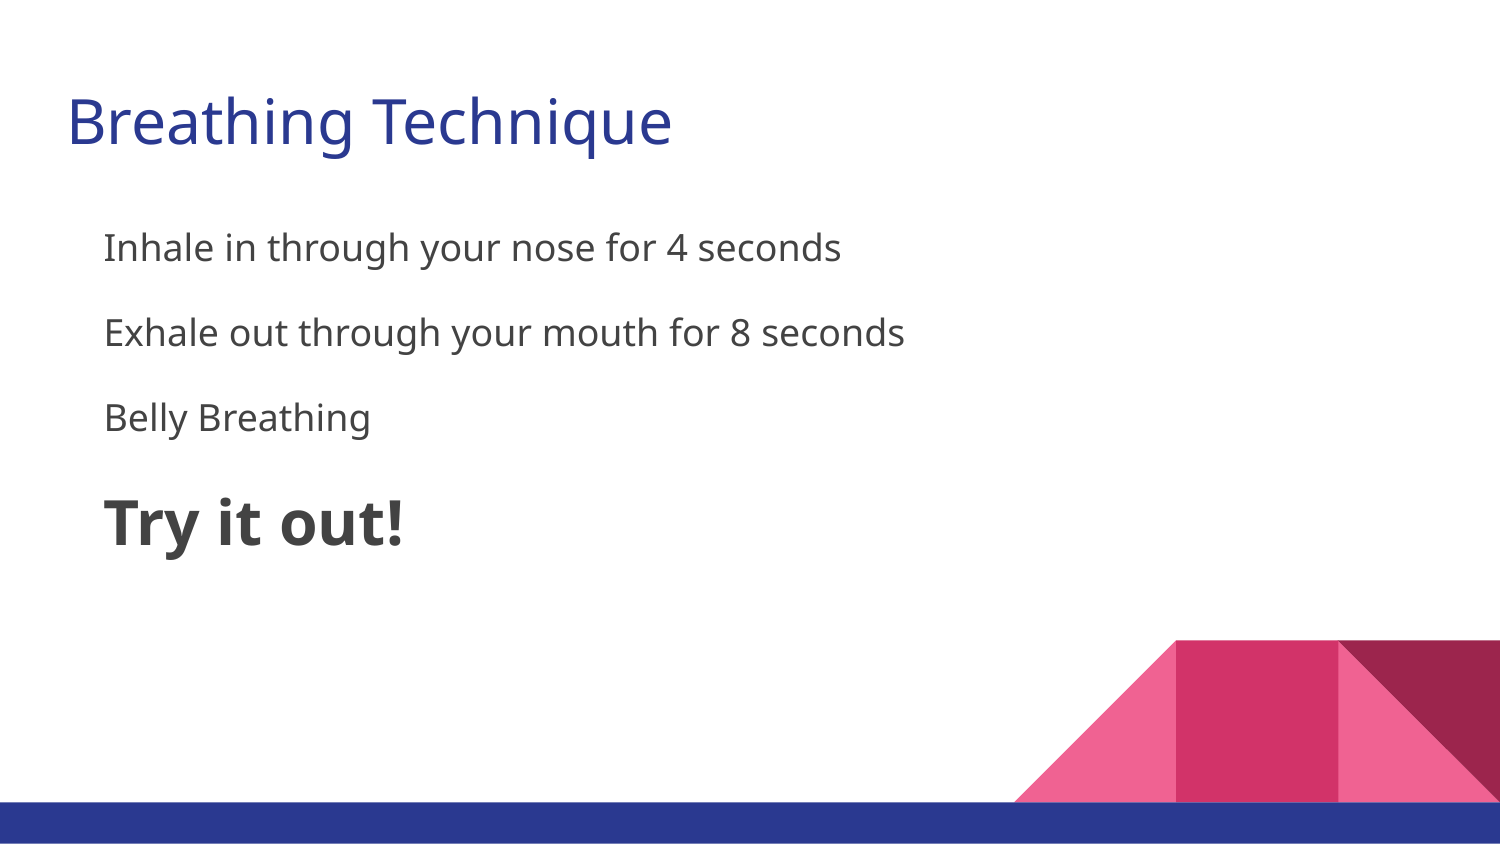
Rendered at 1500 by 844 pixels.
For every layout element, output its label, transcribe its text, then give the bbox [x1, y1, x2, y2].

list Inhale in through your nose for 4 seconds Exhale out through your mouth for 8 seconds Belly Breathing Try it out! [51, 201, 1449, 750]
title Breathing Technique [51, 67, 1449, 167]
